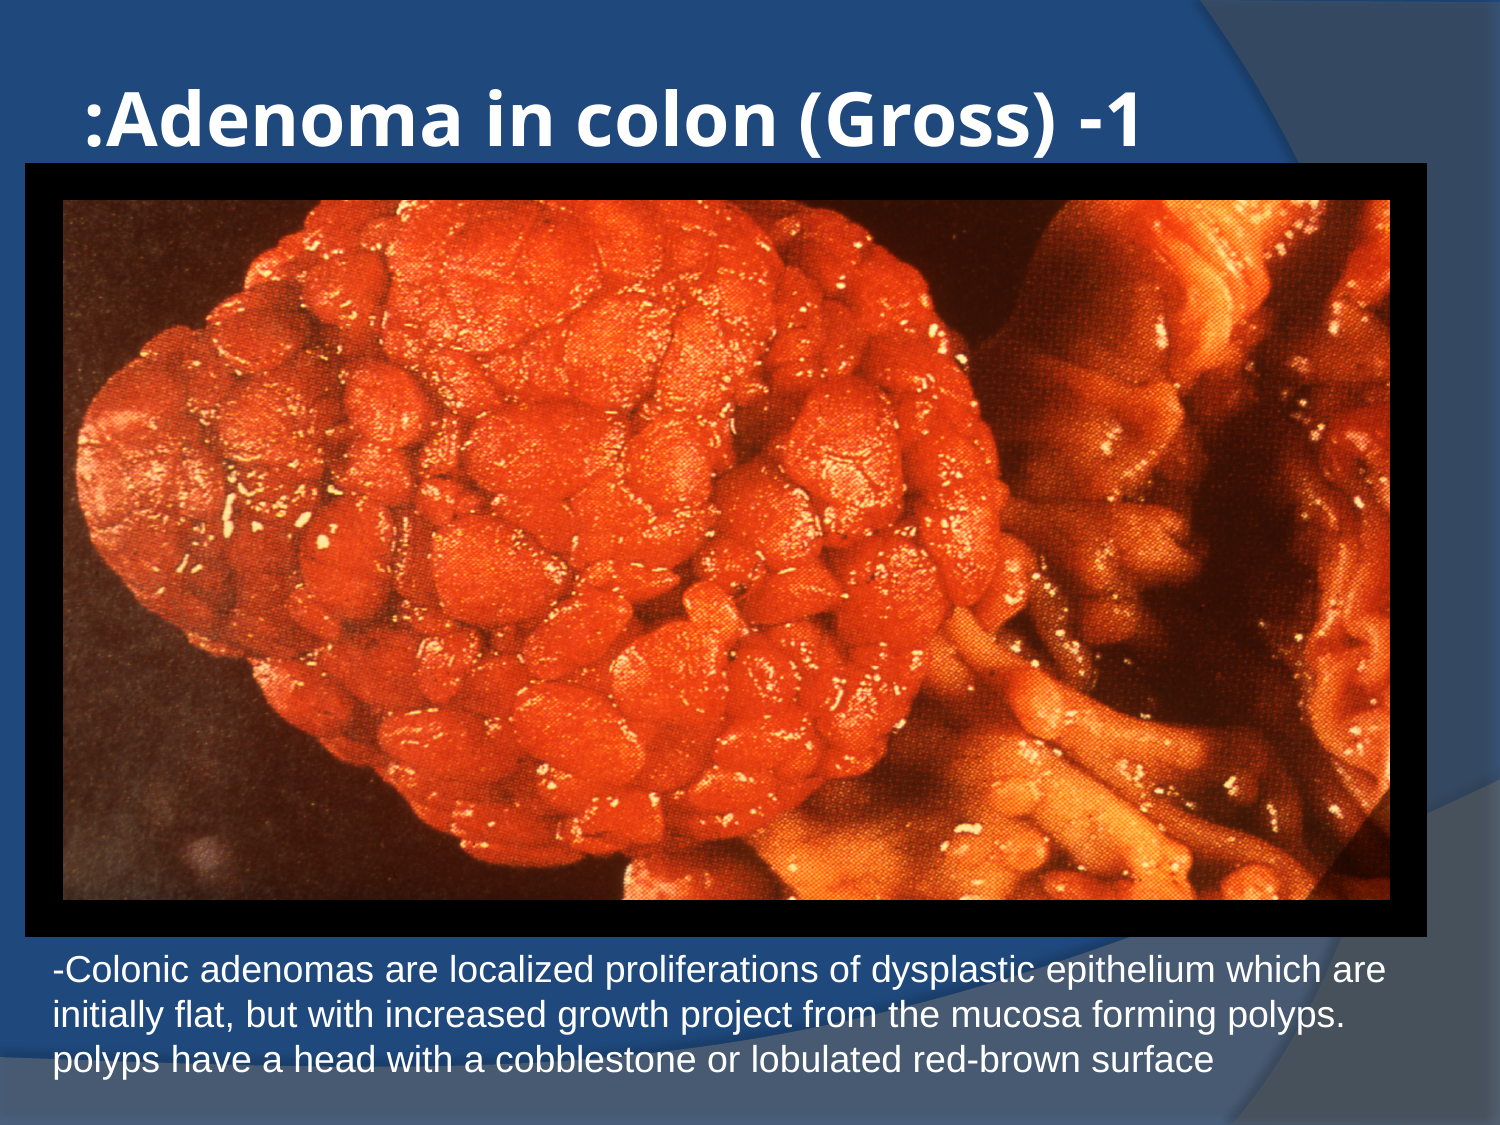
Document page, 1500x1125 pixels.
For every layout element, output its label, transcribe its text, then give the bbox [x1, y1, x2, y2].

title 1- Adenoma in colon (Gross): [75, 45, 1300, 163]
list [62, 199, 1390, 901]
text_box -Colonic adenomas are localized proliferations of dysplastic epithelium which are initially flat, but with increased growth project from the mucosa forming polyps. polyps have a head with a cobblestone or lobulated red-brown surface [37, 937, 1413, 1088]
